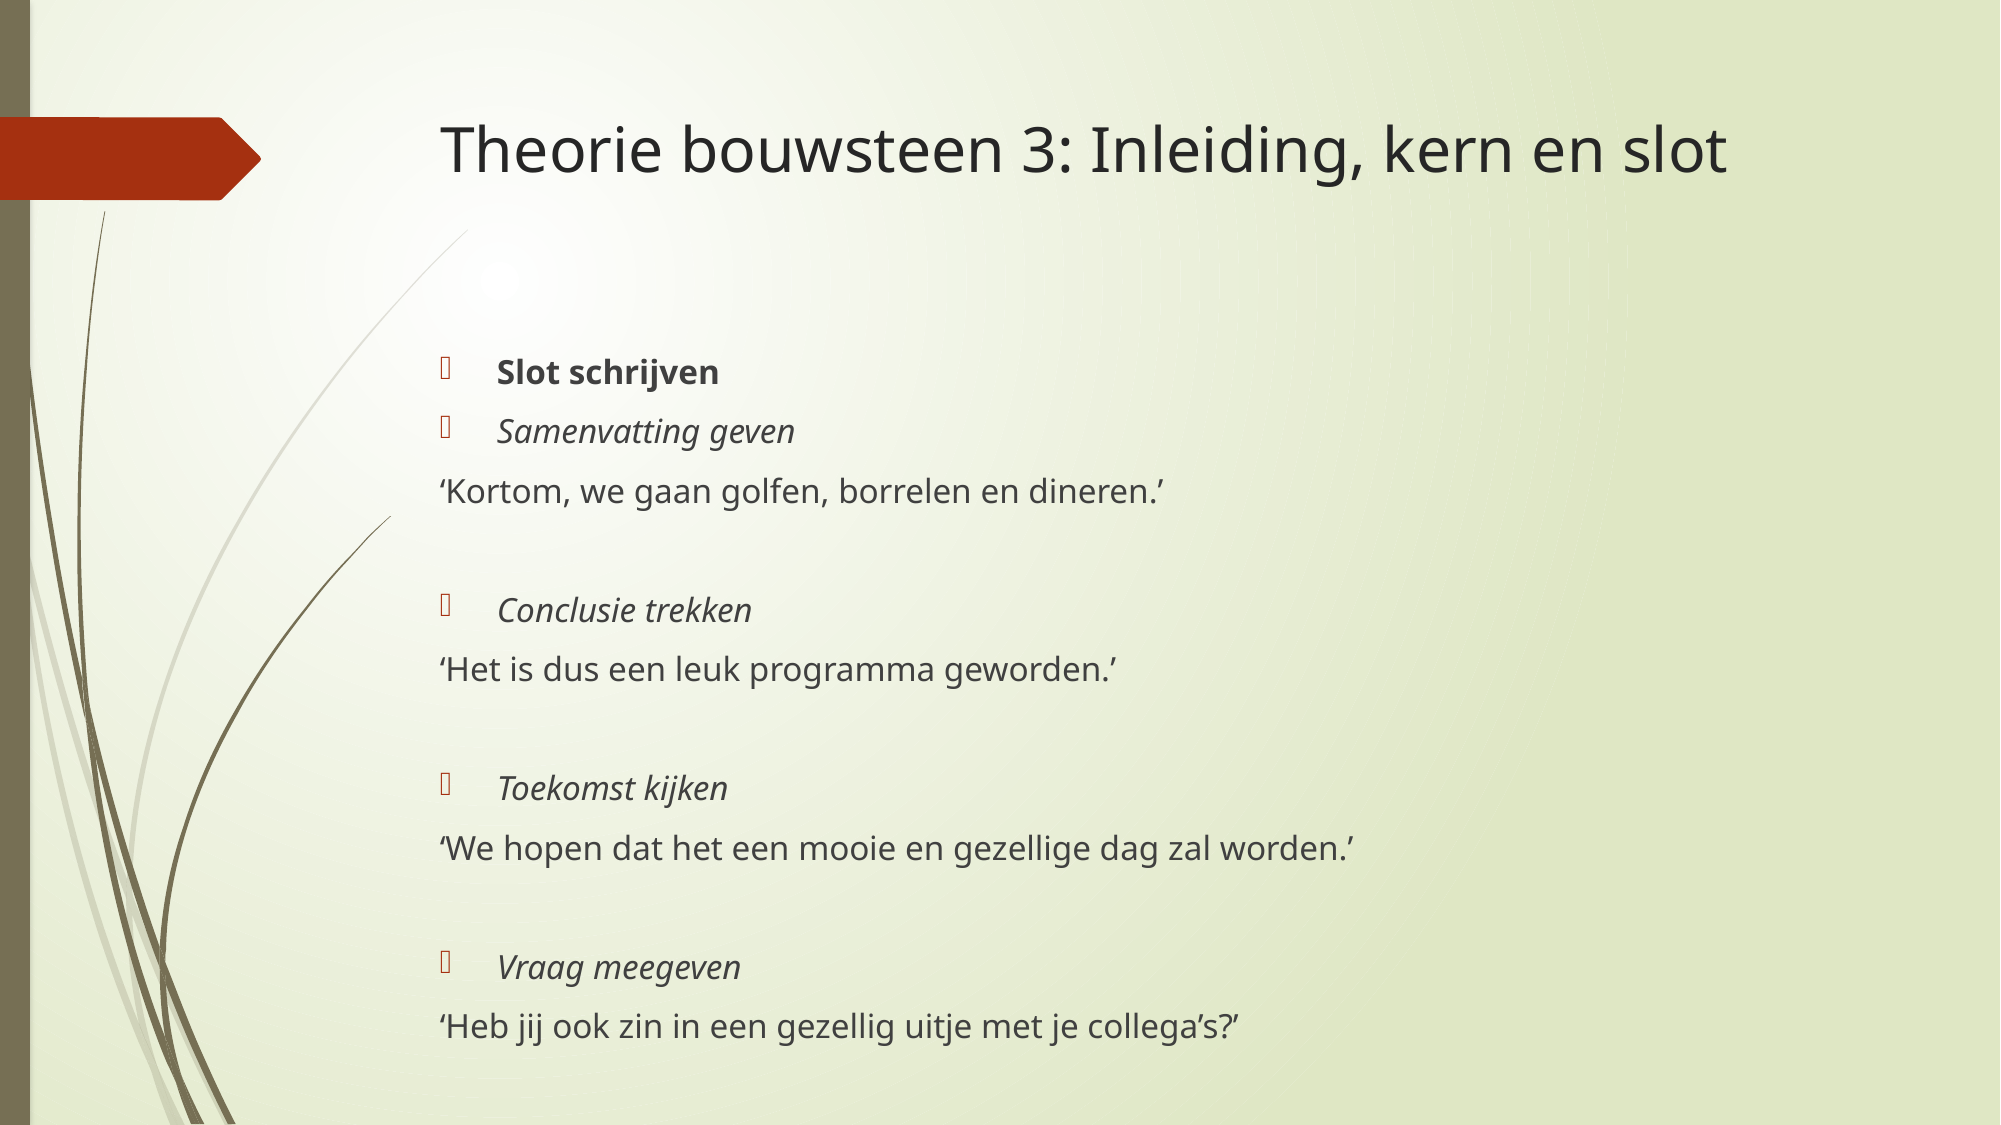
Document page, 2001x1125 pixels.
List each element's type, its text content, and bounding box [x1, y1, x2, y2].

title Theorie bouwsteen 3: Inleiding, kern en slot [425, 102, 1888, 313]
list Slot schrijven Samenvatting geven ‘Kortom, we gaan golfen, borrelen en dineren.’ Conclusie trekken ‘Het is dus een leuk programma geworden.’ Toekomst kijken ‘We hopen dat het een mooie en gezellige dag zal worden.’ Vraag meegeven ‘Heb jij ook zin in een gezellig uitje met je collega’s?’ [424, 343, 1888, 1055]
